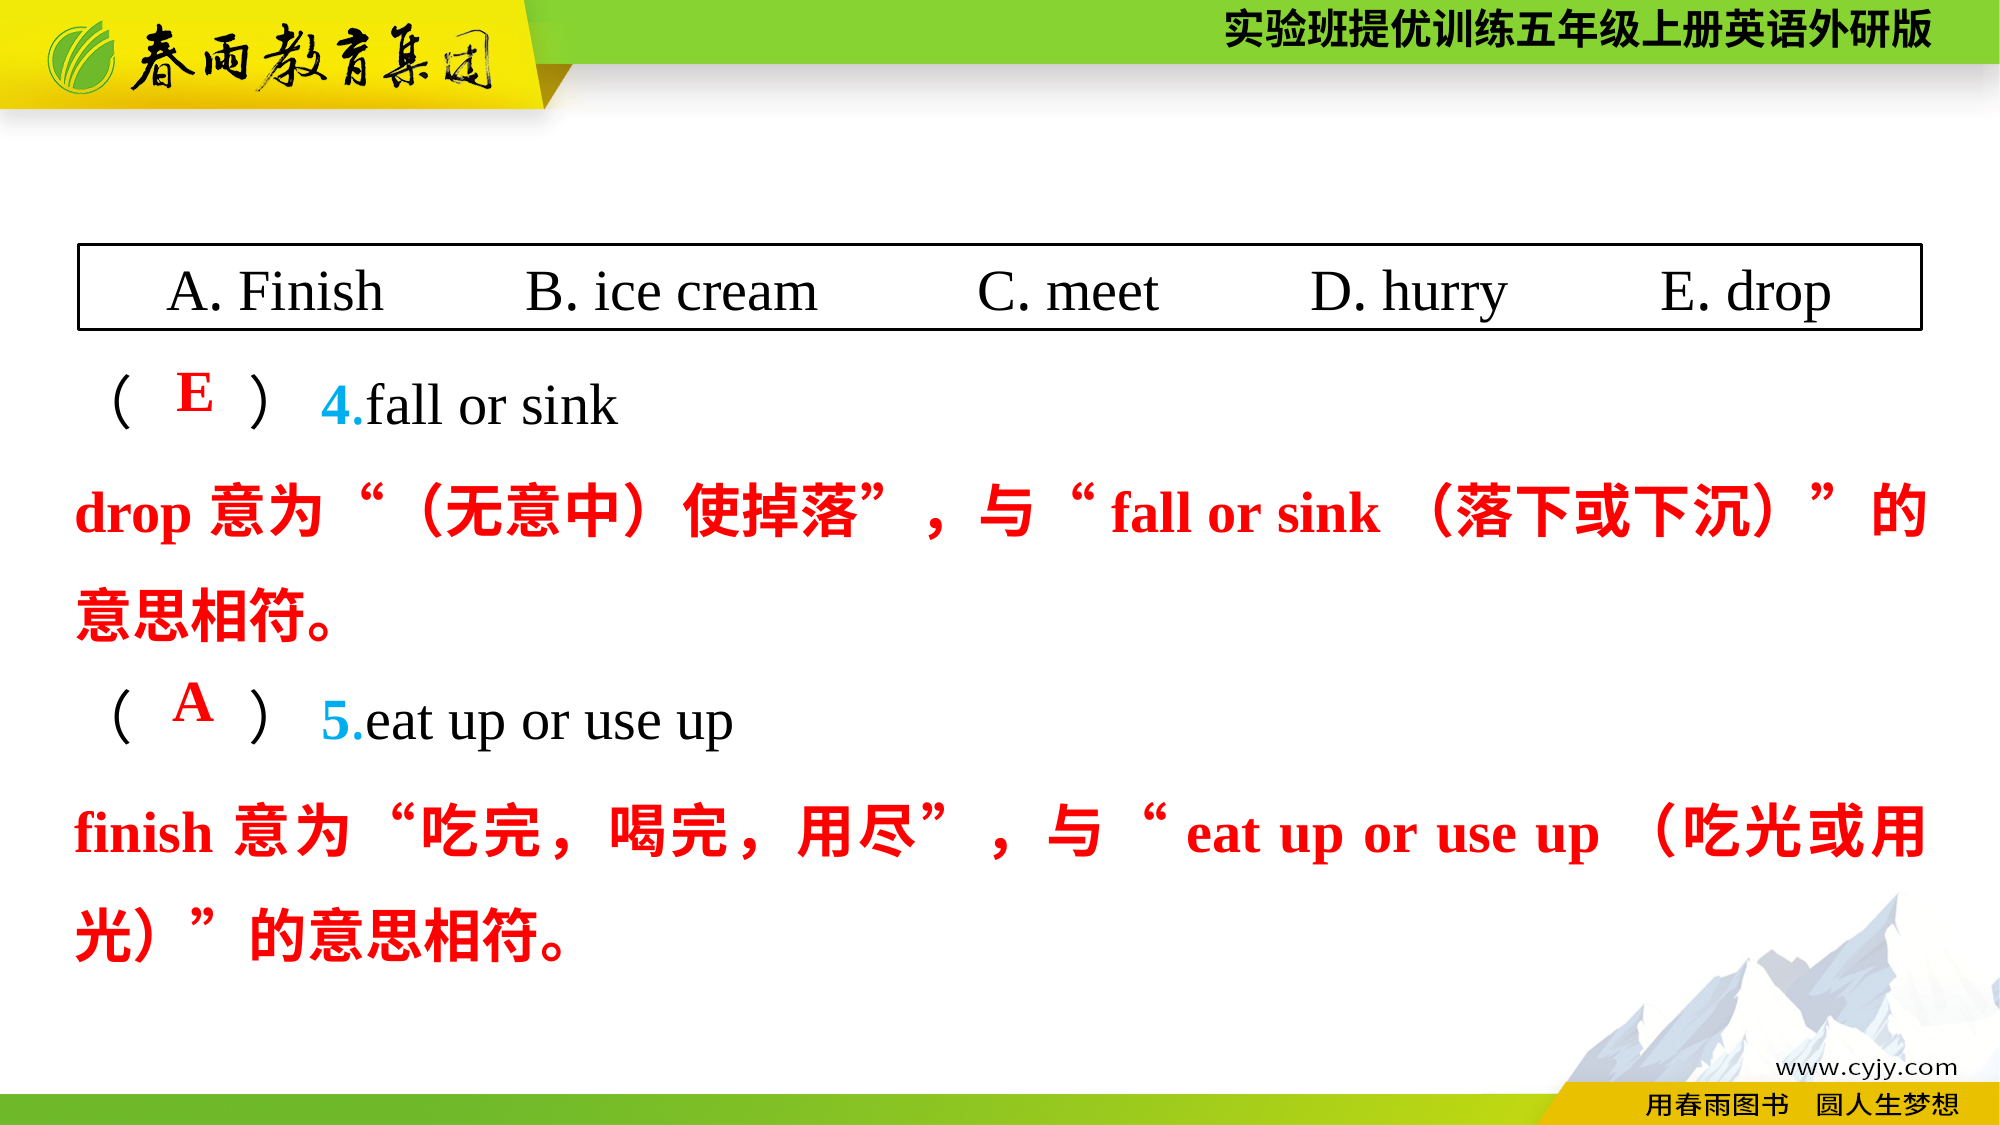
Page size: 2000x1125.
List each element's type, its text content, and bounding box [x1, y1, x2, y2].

text_box A [158, 655, 230, 741]
text_box finish意为“吃完，喝完，用尽”，与“eat up or use up（吃光或用光）”的意思相符。 [59, 751, 1944, 977]
text_box drop意为“（无意中）使掉落”，与“fall or sink（落下或下沉）”的意思相符。 [59, 431, 1944, 657]
list （ ）4.fall or sink （ ）5.eat up or use up [59, 657, 1944, 751]
text_box A. Finish B. ice cream C. meet D. hurry E. drop [78, 244, 1922, 330]
text_box E [161, 345, 231, 431]
picture [0, 0, 2000, 1125]
list （ ）4.fall or sink （ ）5.eat up or use up [59, 324, 1944, 431]
